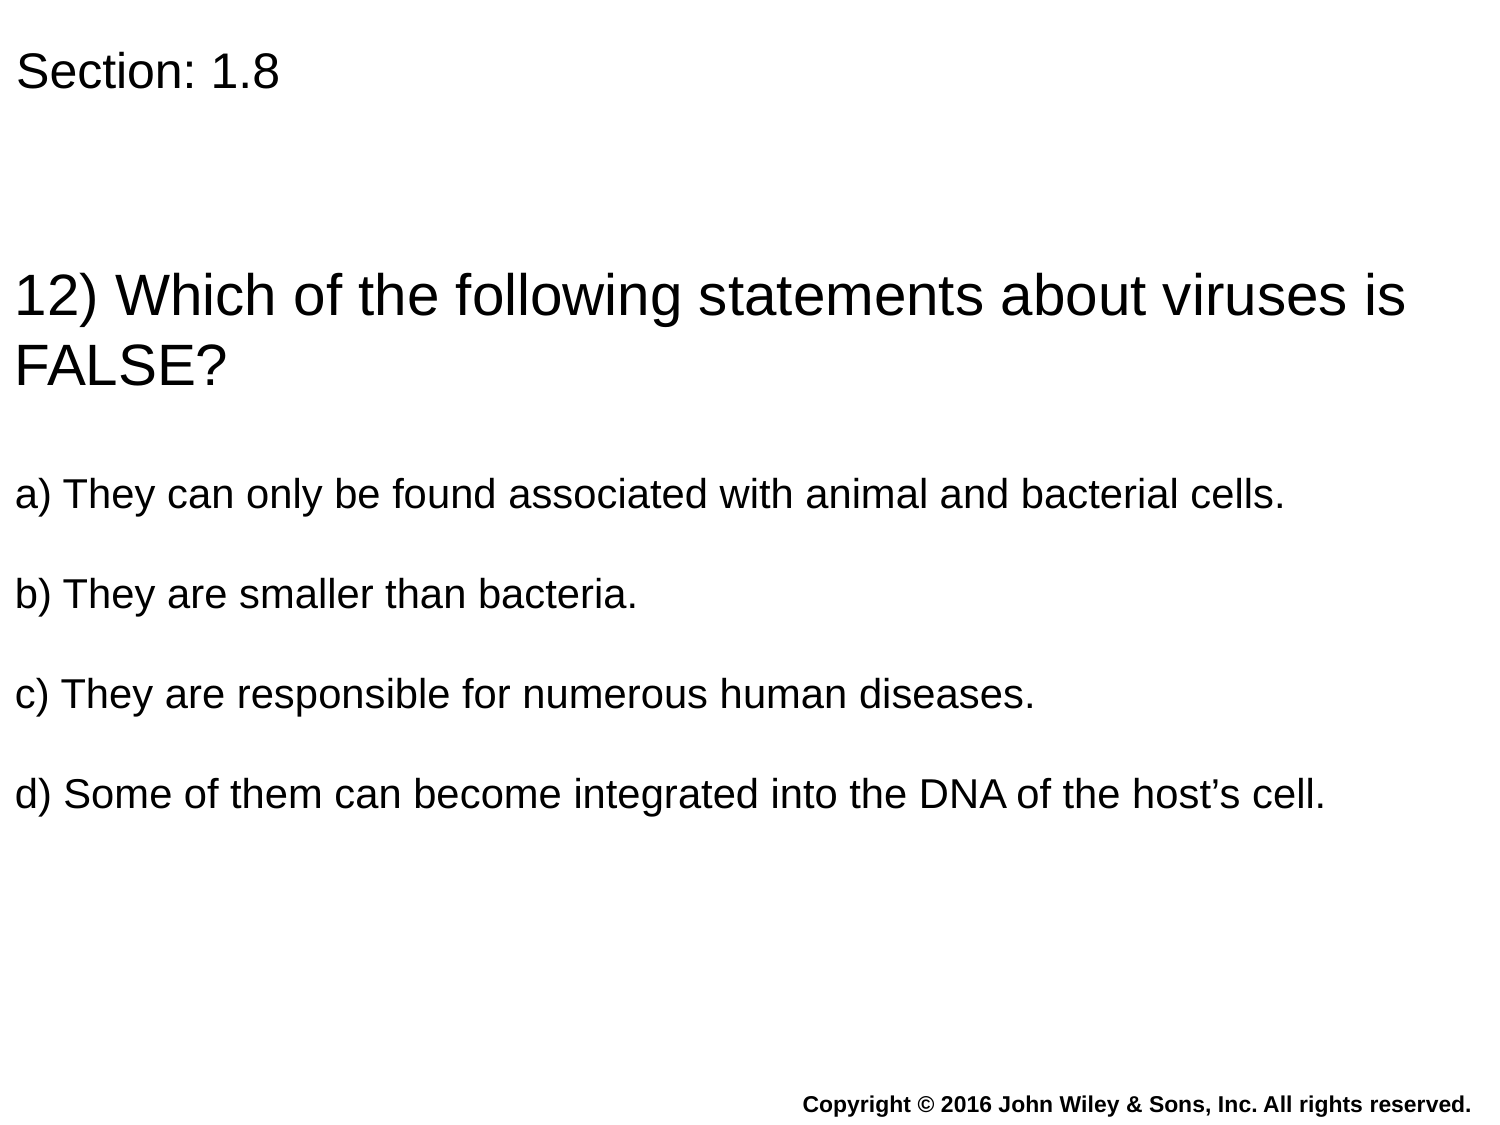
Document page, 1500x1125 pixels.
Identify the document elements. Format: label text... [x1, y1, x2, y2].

text_box Section: 1.8 [1, 31, 296, 166]
text_box 12) Which of the following statements about viruses is FALSE? a) They can only be found associated with animal and bacterial cells. b) They are smaller than bacteria. c) They are responsible for numerous human diseases. d) Some of them can become integrated into the DNA of the host’s cell. [0, 249, 1488, 825]
text_box Copyright © 2016 John Wiley & Sons, Inc. All rights reserved. [512, 1065, 1488, 1125]
